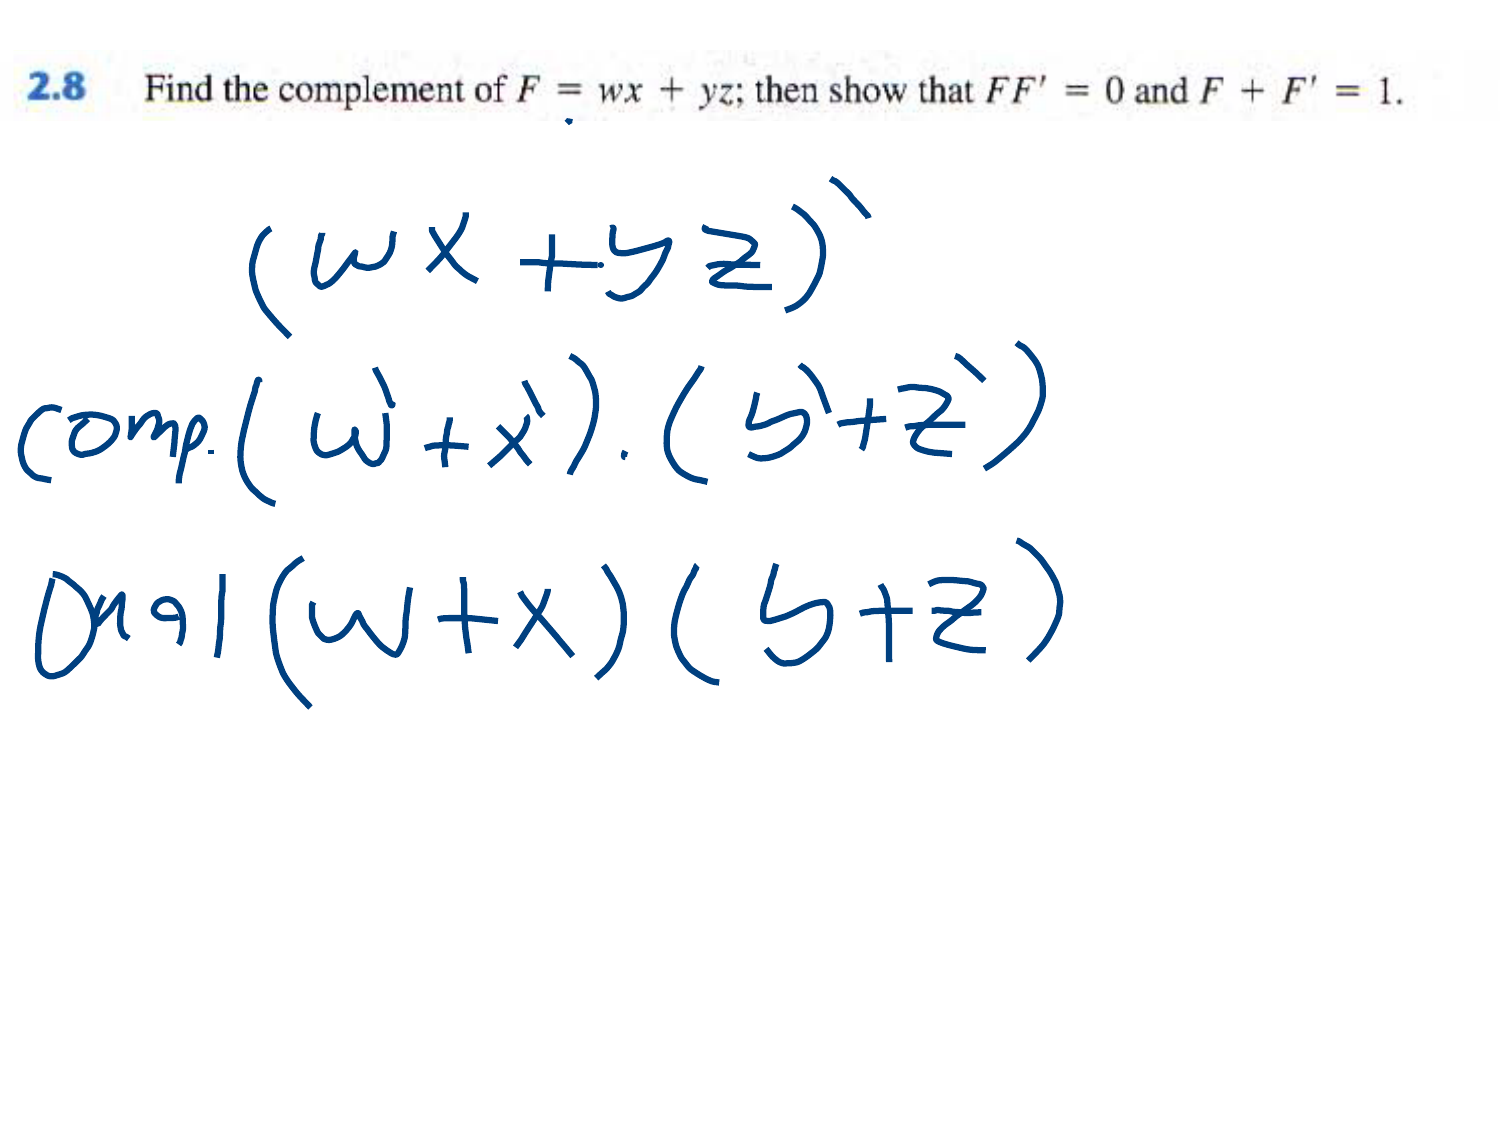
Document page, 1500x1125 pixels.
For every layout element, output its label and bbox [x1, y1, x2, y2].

text_box [19, 406, 62, 482]
text_box [879, 584, 889, 610]
text_box [488, 440, 513, 467]
text_box [68, 413, 118, 456]
text_box [431, 227, 478, 282]
text_box [905, 423, 966, 429]
text_box [271, 557, 312, 708]
text_box [547, 265, 552, 292]
text_box [427, 249, 445, 272]
picture [0, 49, 1500, 121]
text_box [311, 587, 411, 656]
text_box [239, 378, 276, 505]
text_box [312, 231, 395, 288]
text_box [177, 416, 206, 484]
text_box [523, 380, 544, 417]
text_box [463, 621, 470, 654]
text_box [747, 392, 808, 460]
text_box [510, 415, 528, 443]
text_box [37, 573, 96, 678]
text_box [519, 591, 574, 657]
text_box [520, 261, 598, 266]
text_box [514, 613, 537, 648]
text_box [706, 263, 761, 269]
text_box [1016, 539, 1061, 662]
text_box [251, 227, 291, 338]
text_box [931, 609, 982, 614]
text_box [859, 610, 913, 615]
text_box [784, 205, 824, 312]
text_box [462, 577, 466, 617]
text_box [830, 178, 870, 219]
text_box [866, 398, 871, 419]
text_box [912, 427, 953, 455]
text_box [446, 212, 467, 247]
text_box [762, 563, 832, 665]
text_box [444, 417, 451, 444]
text_box [897, 386, 950, 424]
text_box [607, 226, 670, 300]
text_box [424, 444, 469, 449]
text_box [497, 425, 531, 465]
text_box [153, 598, 184, 645]
text_box [536, 588, 549, 614]
text_box [665, 365, 708, 483]
text_box [935, 613, 986, 652]
text_box [837, 418, 887, 426]
text_box [673, 564, 720, 684]
text_box [704, 225, 756, 264]
text_box [711, 266, 772, 288]
text_box [569, 355, 597, 475]
text_box [883, 613, 890, 663]
text_box [129, 412, 177, 457]
text_box [799, 364, 830, 414]
text_box [954, 355, 985, 382]
text_box [860, 422, 869, 451]
text_box [94, 593, 130, 640]
text_box [312, 412, 388, 465]
text_box [443, 448, 447, 468]
text_box [437, 617, 499, 622]
text_box [983, 342, 1044, 470]
text_box [595, 564, 625, 679]
text_box [374, 367, 394, 407]
text_box [216, 574, 224, 658]
text_box [928, 579, 985, 611]
